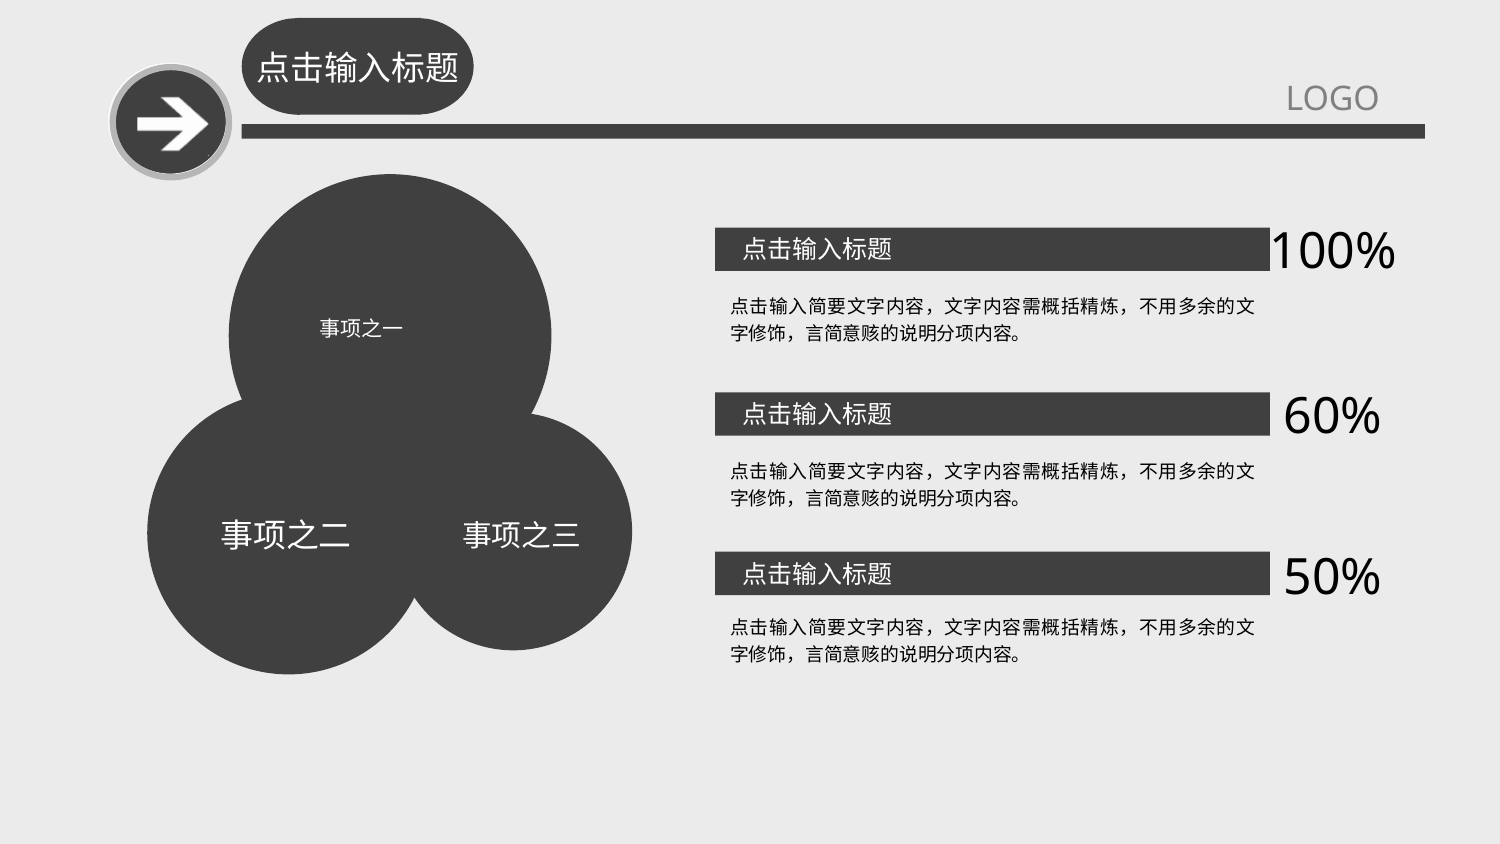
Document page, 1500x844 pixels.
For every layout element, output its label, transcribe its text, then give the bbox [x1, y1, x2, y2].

text_box 60% [1268, 383, 1399, 444]
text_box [715, 226, 1271, 272]
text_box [241, 17, 487, 115]
text_box [241, 123, 1426, 140]
text_box 点击输入简要文字内容，文字内容需概括精炼，不用多余的文字修饰，言简意赅的说明分项内容。 [715, 282, 1270, 352]
text_box 50% [1268, 544, 1399, 605]
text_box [110, 65, 229, 178]
text_box LOGO [1270, 69, 1404, 123]
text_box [228, 174, 552, 412]
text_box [715, 550, 1271, 597]
text_box 点击输入简要文字内容，文字内容需概括精炼，不用多余的文字修饰，言简意赅的说明分项内容。 [715, 603, 1270, 673]
text_box 点击输入简要文字内容，文字内容需概括精炼，不用多余的文字修饰，言简意赅的说明分项内容。 [715, 447, 1270, 517]
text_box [147, 391, 430, 675]
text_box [715, 391, 1271, 437]
text_box 100% [1268, 218, 1399, 279]
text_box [394, 412, 633, 651]
